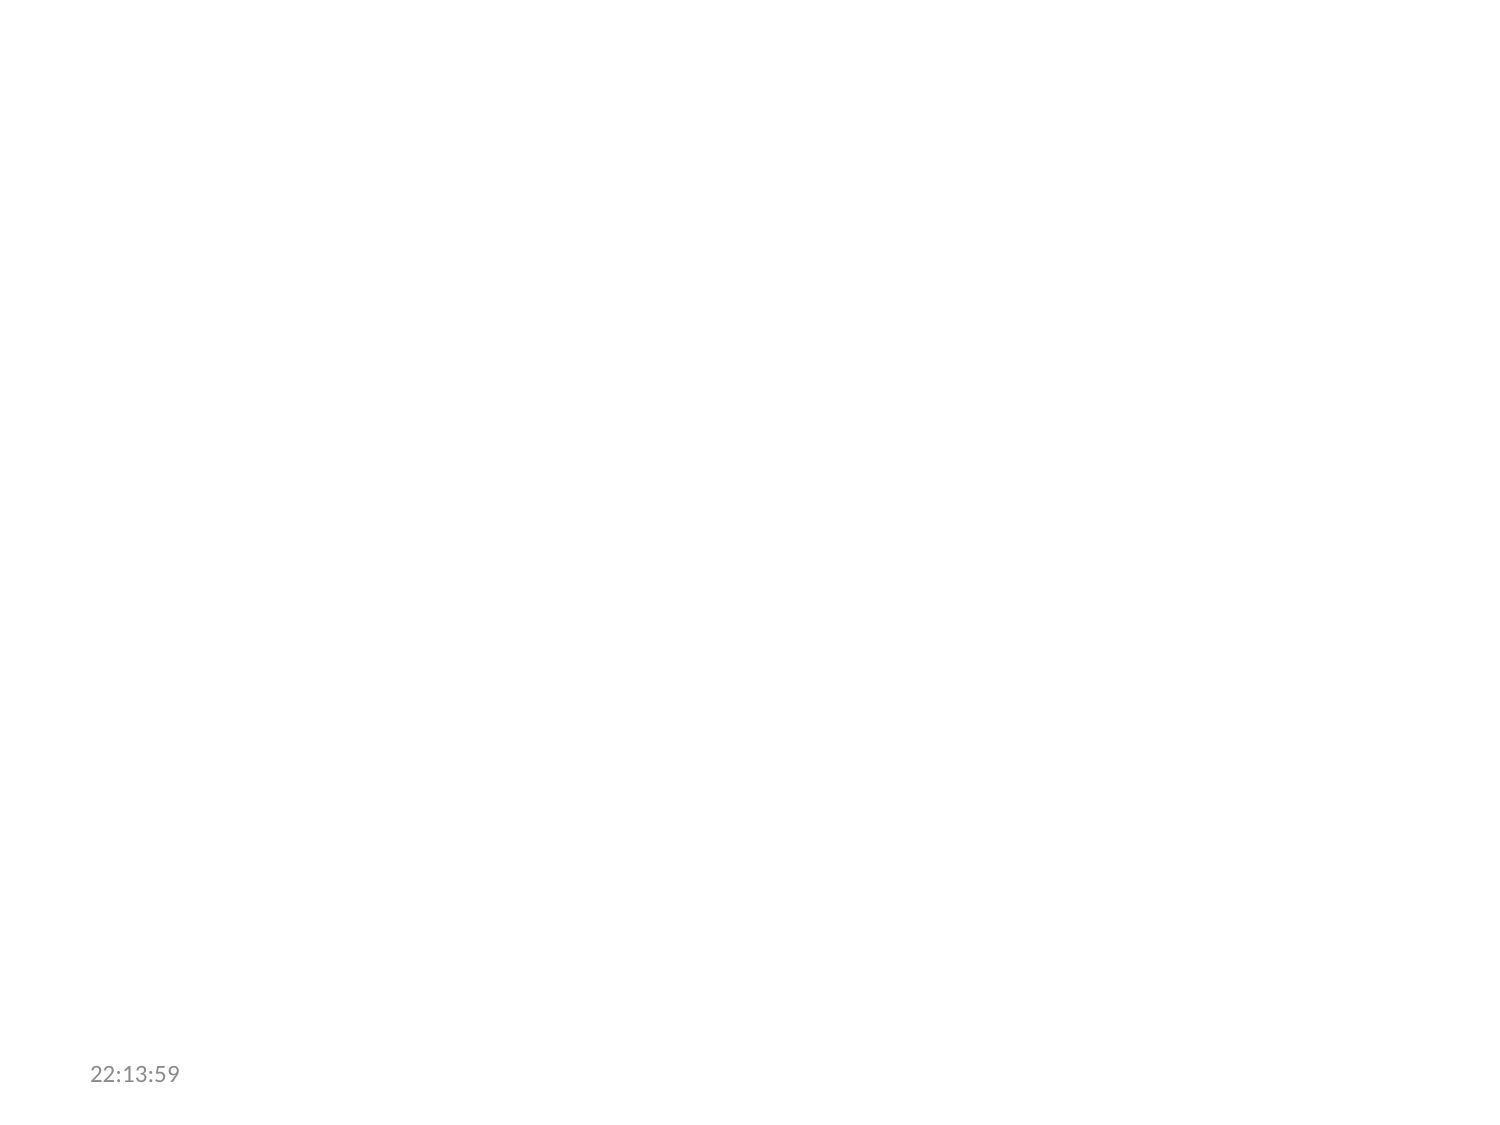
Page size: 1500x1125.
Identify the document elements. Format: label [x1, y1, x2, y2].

slide_number [75, 1042, 425, 1103]
